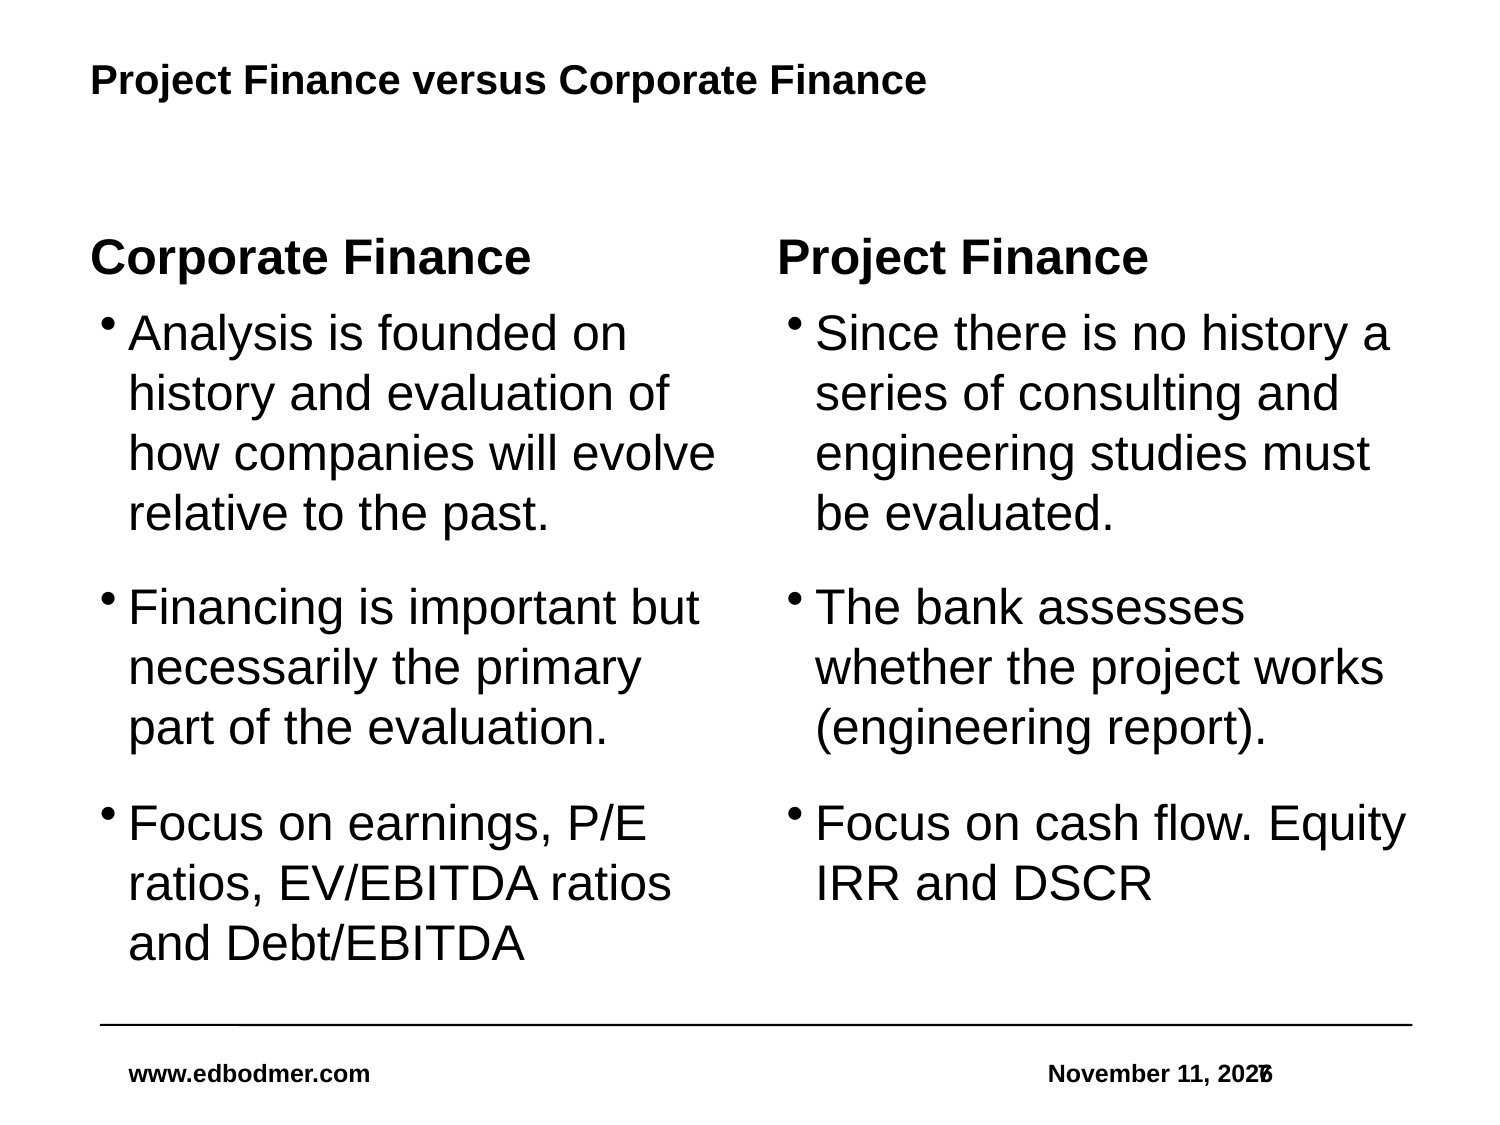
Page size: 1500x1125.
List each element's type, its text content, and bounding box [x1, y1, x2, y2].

list Corporate Finance [74, 187, 738, 292]
title Project Finance versus Corporate Finance [74, 44, 1426, 233]
list Since there is no history a series of consulting and engineering studies must be evaluated. The bank assesses whether the project works (engineering report). Focus on cash flow. Equity IRR and DSCR [761, 292, 1426, 941]
list Analysis is founded on history and evaluation of how companies will evolve relative to the past. Financing is important but necessarily the primary part of the evaluation. Focus on earnings, P/E ratios, EV/EBITDA ratios and Debt/EBITDA [74, 292, 738, 941]
list Project Finance [761, 187, 1426, 292]
